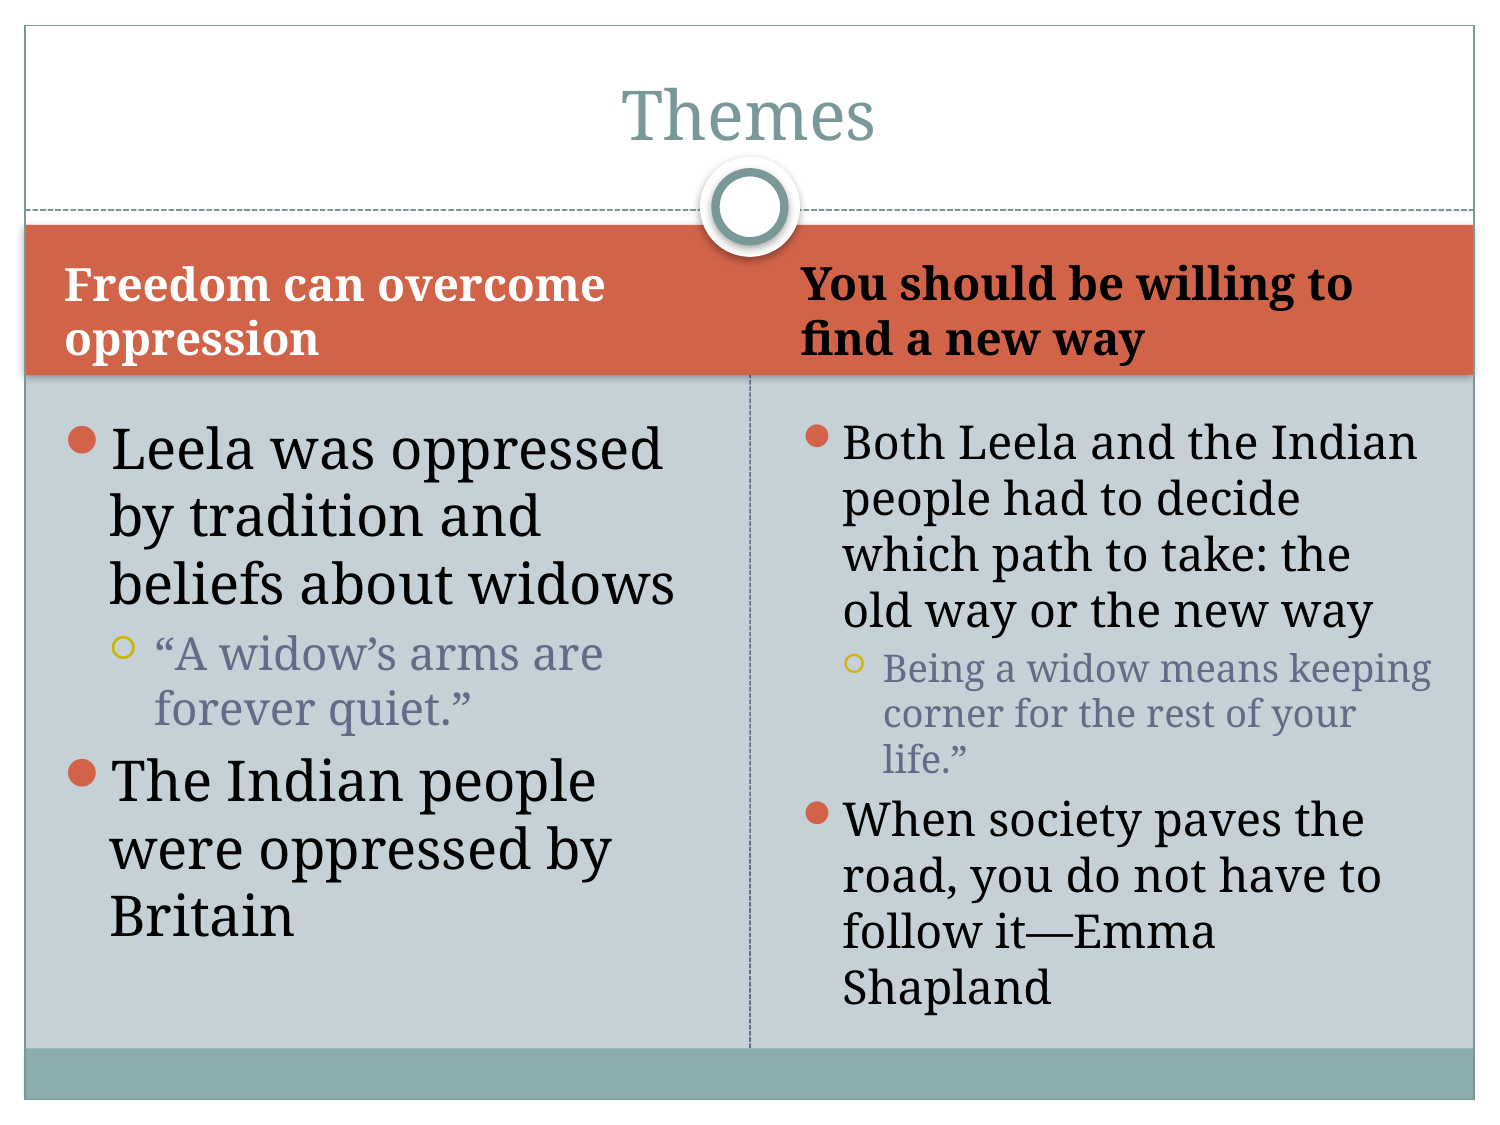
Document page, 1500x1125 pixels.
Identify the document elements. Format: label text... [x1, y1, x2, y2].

list You should be willing to find a new way [785, 249, 1450, 371]
list Both Leela and the Indian people had to decide which path to take: the old way or the new way Being a widow means keeping corner for the rest of your life.” When society paves the road, you do not have to follow it—Emma Shapland [787, 405, 1450, 1033]
list Leela was oppressed by tradition and beliefs about widows “A widow’s arms are forever quiet.” The Indian people were oppressed by Britain [49, 405, 713, 1032]
title Themes [49, 37, 1450, 162]
list Freedom can overcome oppression [48, 249, 714, 371]
